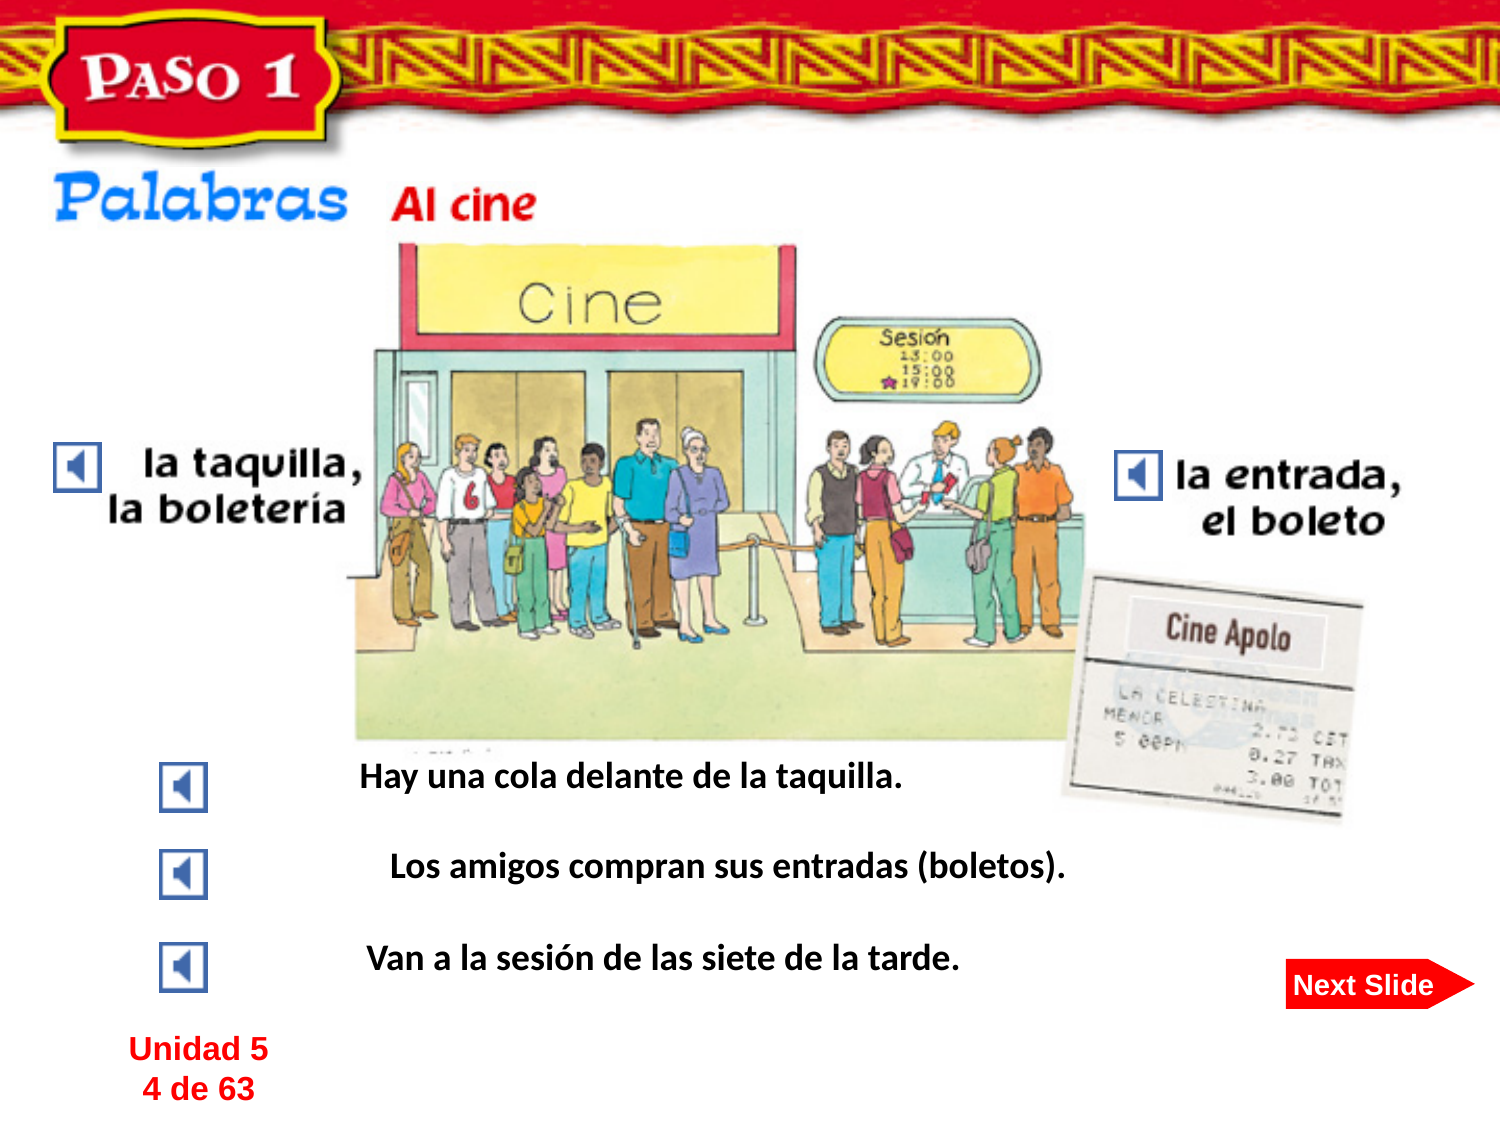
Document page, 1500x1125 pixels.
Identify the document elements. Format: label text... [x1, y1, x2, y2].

picture [159, 942, 208, 993]
text_box Unidad 5 4 de 63 [108, 1020, 290, 1115]
picture [159, 762, 208, 814]
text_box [1277, 958, 1476, 1010]
picture [159, 849, 208, 901]
text_box Van a la sesión de las siete de la tarde. [351, 925, 986, 986]
text_box Los amigos compran sus entradas (boletos). [375, 855, 1091, 894]
picture [0, 0, 1500, 847]
